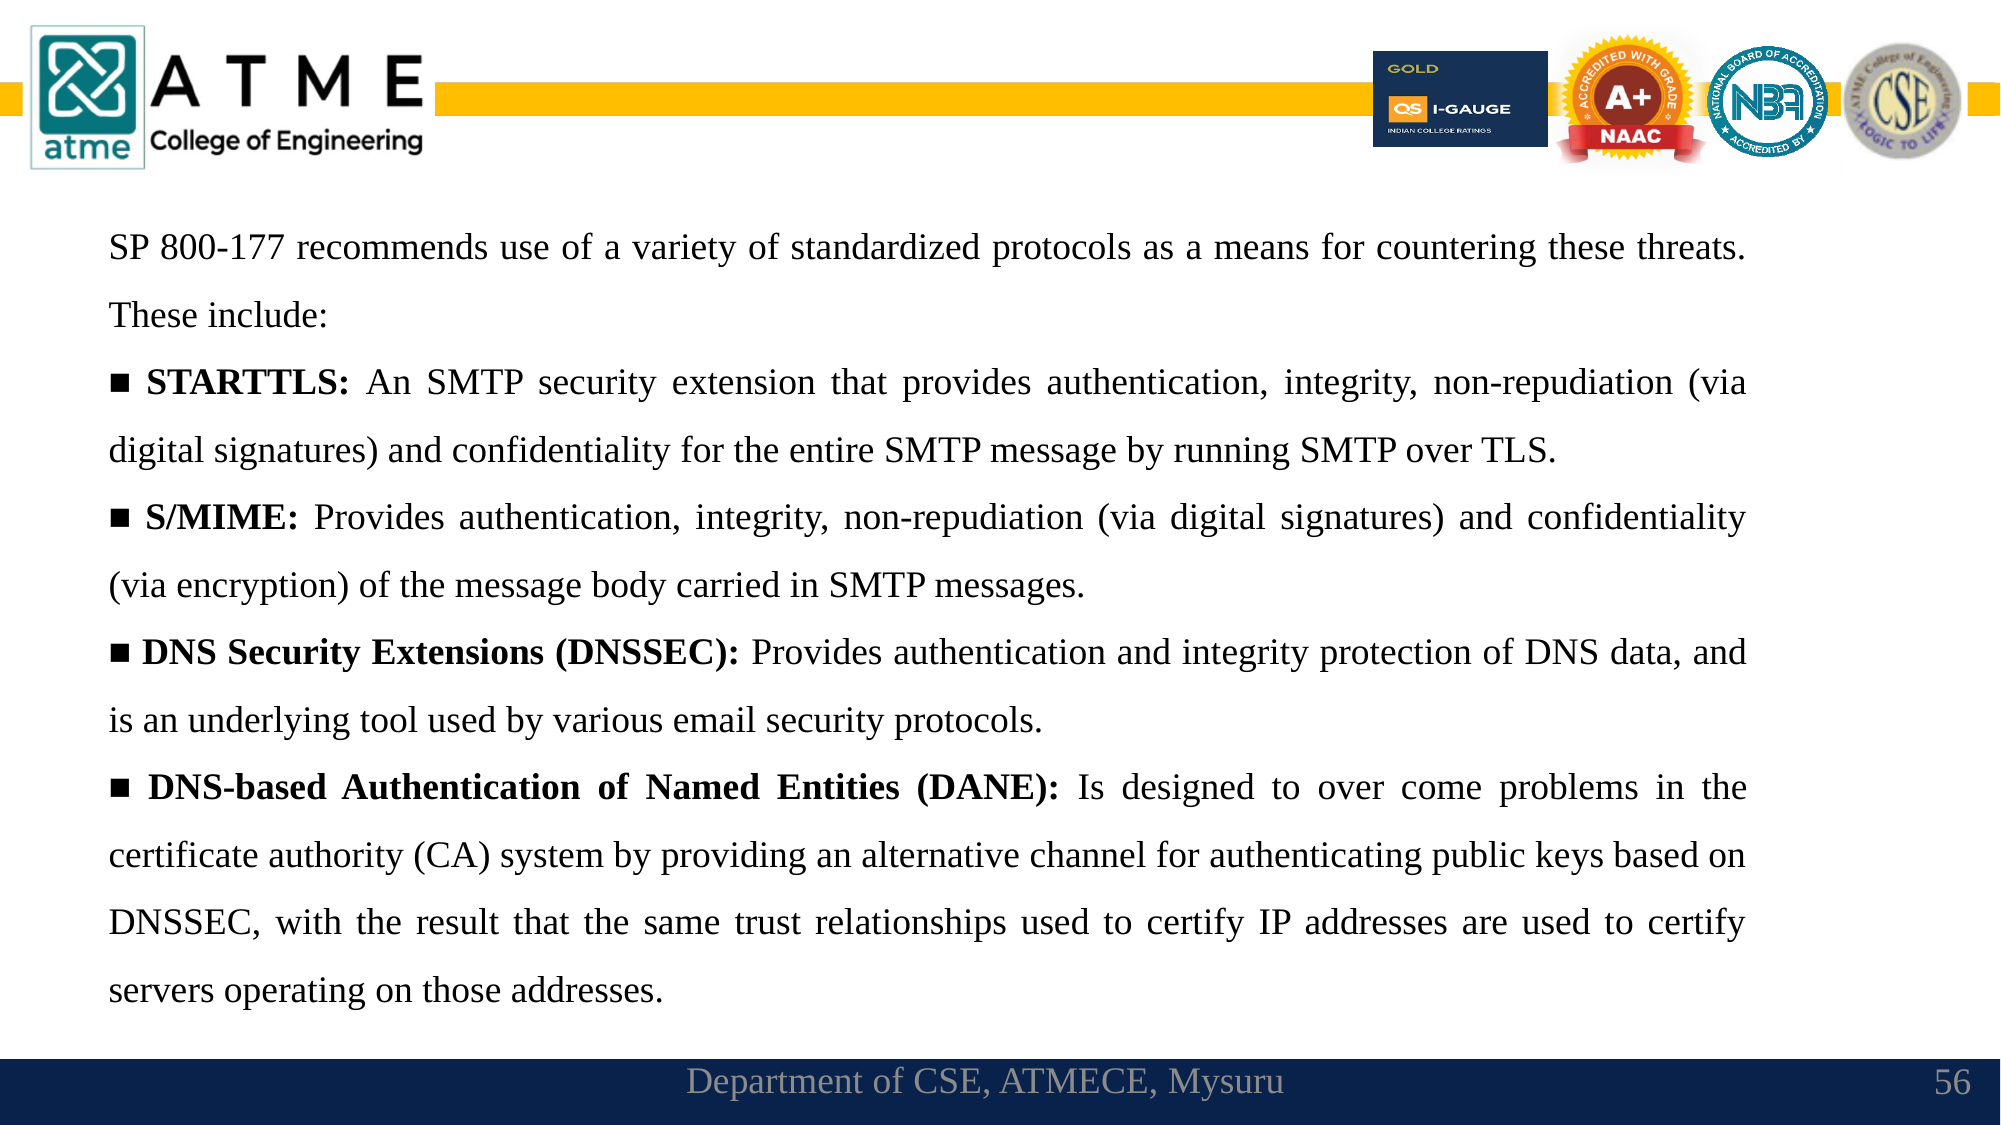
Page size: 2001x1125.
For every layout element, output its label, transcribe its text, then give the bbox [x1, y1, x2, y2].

picture [0, 1059, 2001, 1125]
picture [1373, 20, 1828, 180]
picture [22, 15, 435, 178]
text_box SP 800-177 recommends use of a variety of standardized protocols as a means for countering these threats. These include: ■ STARTTLS: An SMTP security extension that provides authentication, integrity, non-repudiation (via digital signatures) and confidentiality for the entire SMTP message by running SMTP over TLS. ■ S/MIME: Provides authentication, integrity, non-repudiation (via digital signatures) and confidentiality (via encryption) of the message body carried in SMTP messages. ■ DNS Security Extensions (DNSSEC): Provides authentication and integrity protection of DNS data, and is an underlying tool used by various email security protocols. ■ DNS-based Authentication of Named Entities (DANE): Is designed to over come problems in the certificate authority (CA) system by providing an alternative channel for authenticating public keys based on DNSSEC, with the result that the same trust relationships used to certify IP addresses are used to certify servers operating on those addresses. [93, 192, 1764, 1018]
picture [1840, 26, 1968, 176]
slide_number 56 [1511, 1057, 1972, 1103]
footer Department of CSE, ATMECE, Mysuru [501, 1056, 1470, 1102]
